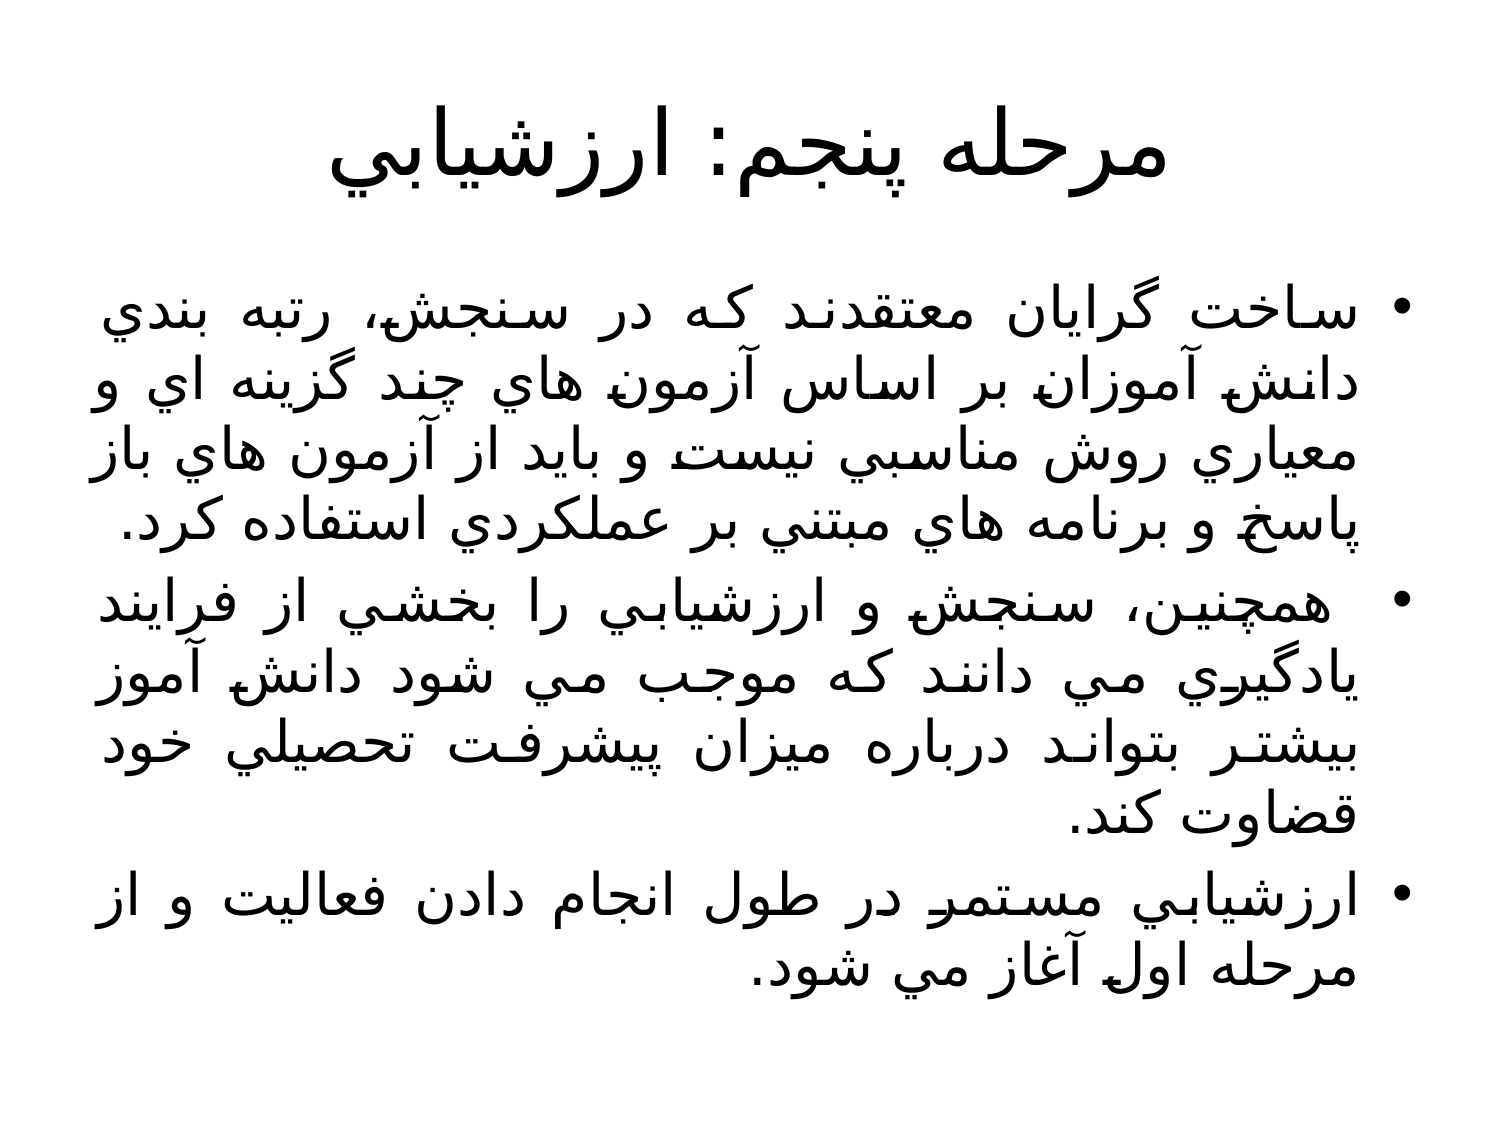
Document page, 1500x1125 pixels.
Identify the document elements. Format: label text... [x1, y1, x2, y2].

list ساخت گرايان معتقدند كه در سنجش، رتبه بندي دانش آموزان بر اساس آزمون هاي چند گزينه اي و معياري روش مناسبي نيست و بايد از آزمون هاي باز پاسخ و برنامه هاي مبتني بر عملكردي استفاده كرد. همچنين، سنجش و ارزشيابي را بخشي از فرايند يادگيري مي دانند كه موجب مي شود دانش آموز بيشتر بتواند درباره ميزان پيشرفت تحصيلي خود قضاوت كند. ارزشيابي مستمر در طول انجام دادن فعاليت و از مرحله اول آغاز مي شود. [75, 262, 1425, 1005]
title مرحله پنجم: ارزشيابي [75, 45, 1425, 233]
